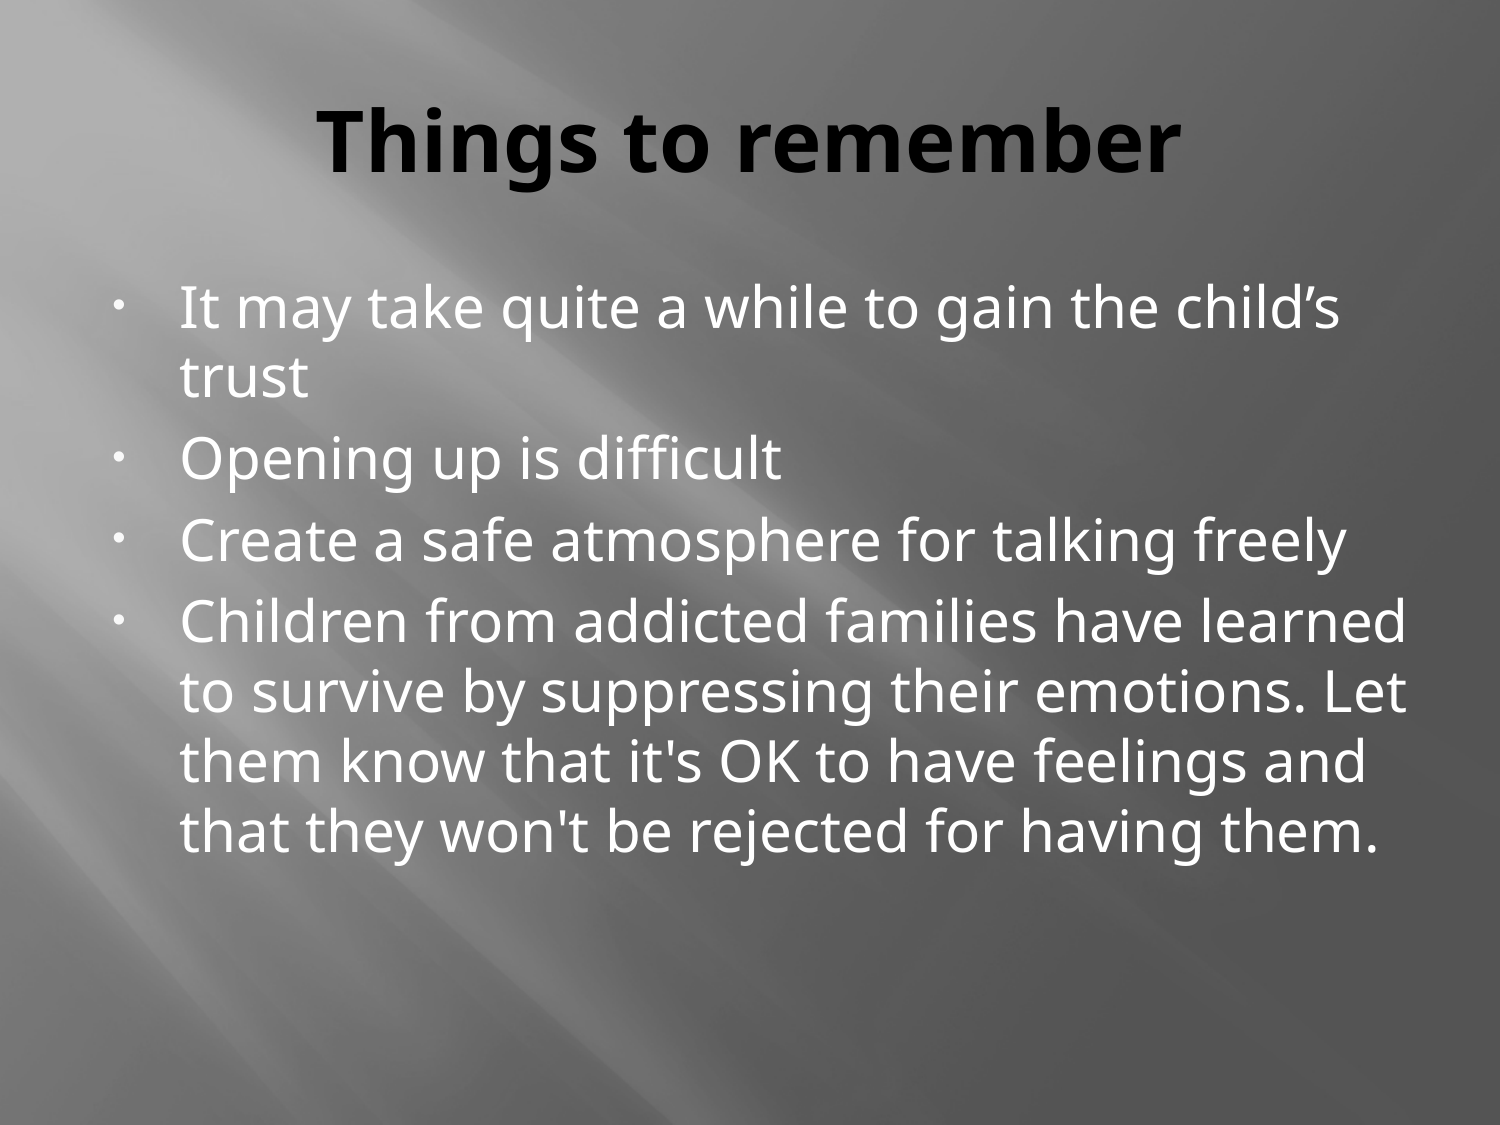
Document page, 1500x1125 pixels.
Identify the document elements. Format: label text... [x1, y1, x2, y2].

list It may take quite a while to gain the child’s trust Opening up is difficult Create a safe atmosphere for talking freely Children from addicted families have learned to survive by suppressing their emotions. Let them know that it's OK to have feelings and that they won't be rejected for having them. [75, 262, 1425, 1035]
title Things to remember [75, 45, 1425, 233]
